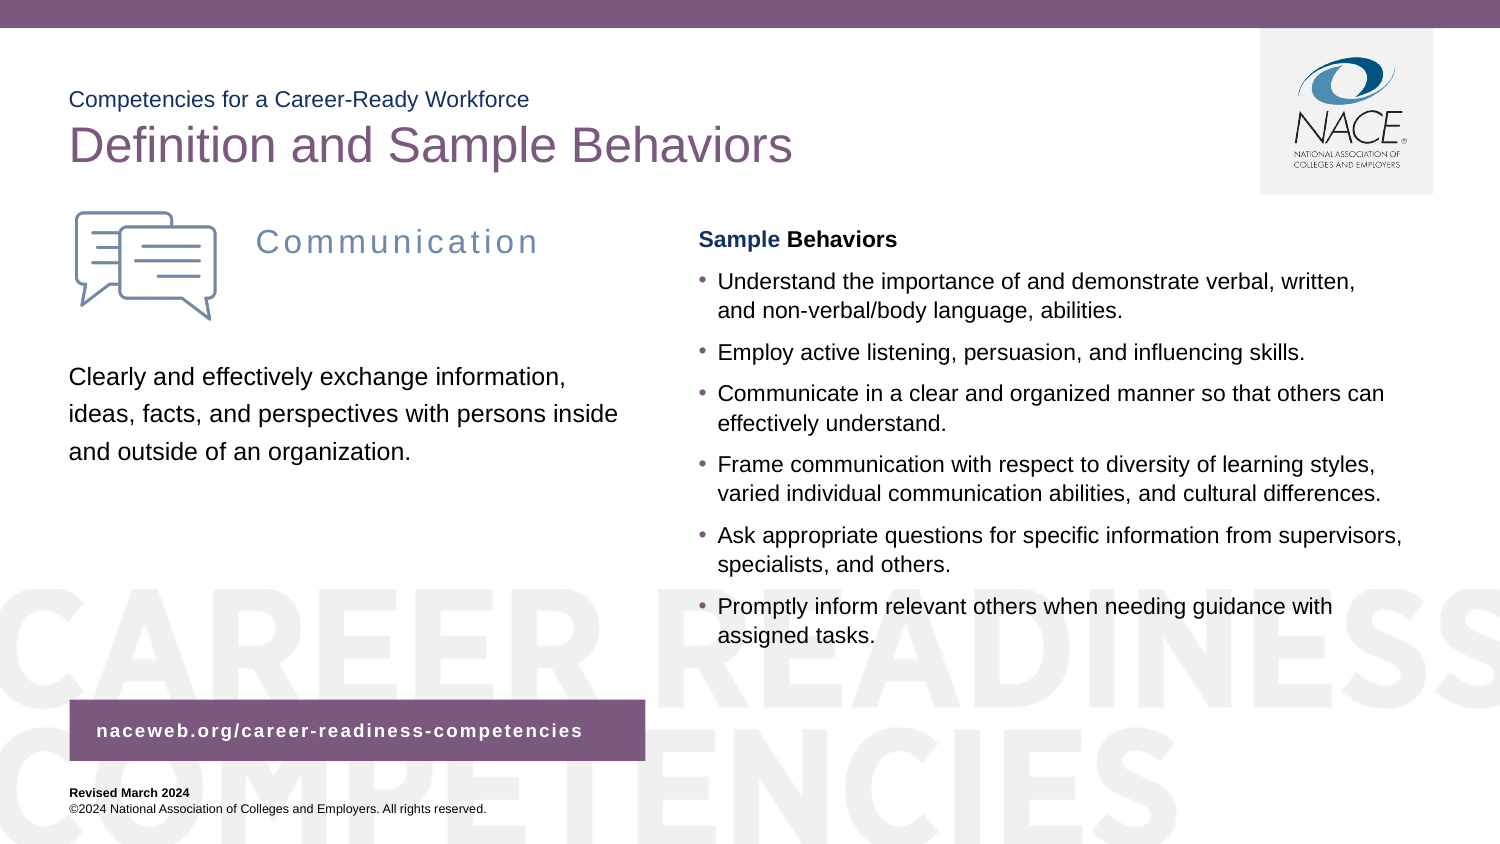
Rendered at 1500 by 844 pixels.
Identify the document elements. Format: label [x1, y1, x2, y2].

picture [75, 195, 217, 337]
picture [1294, 57, 1407, 168]
